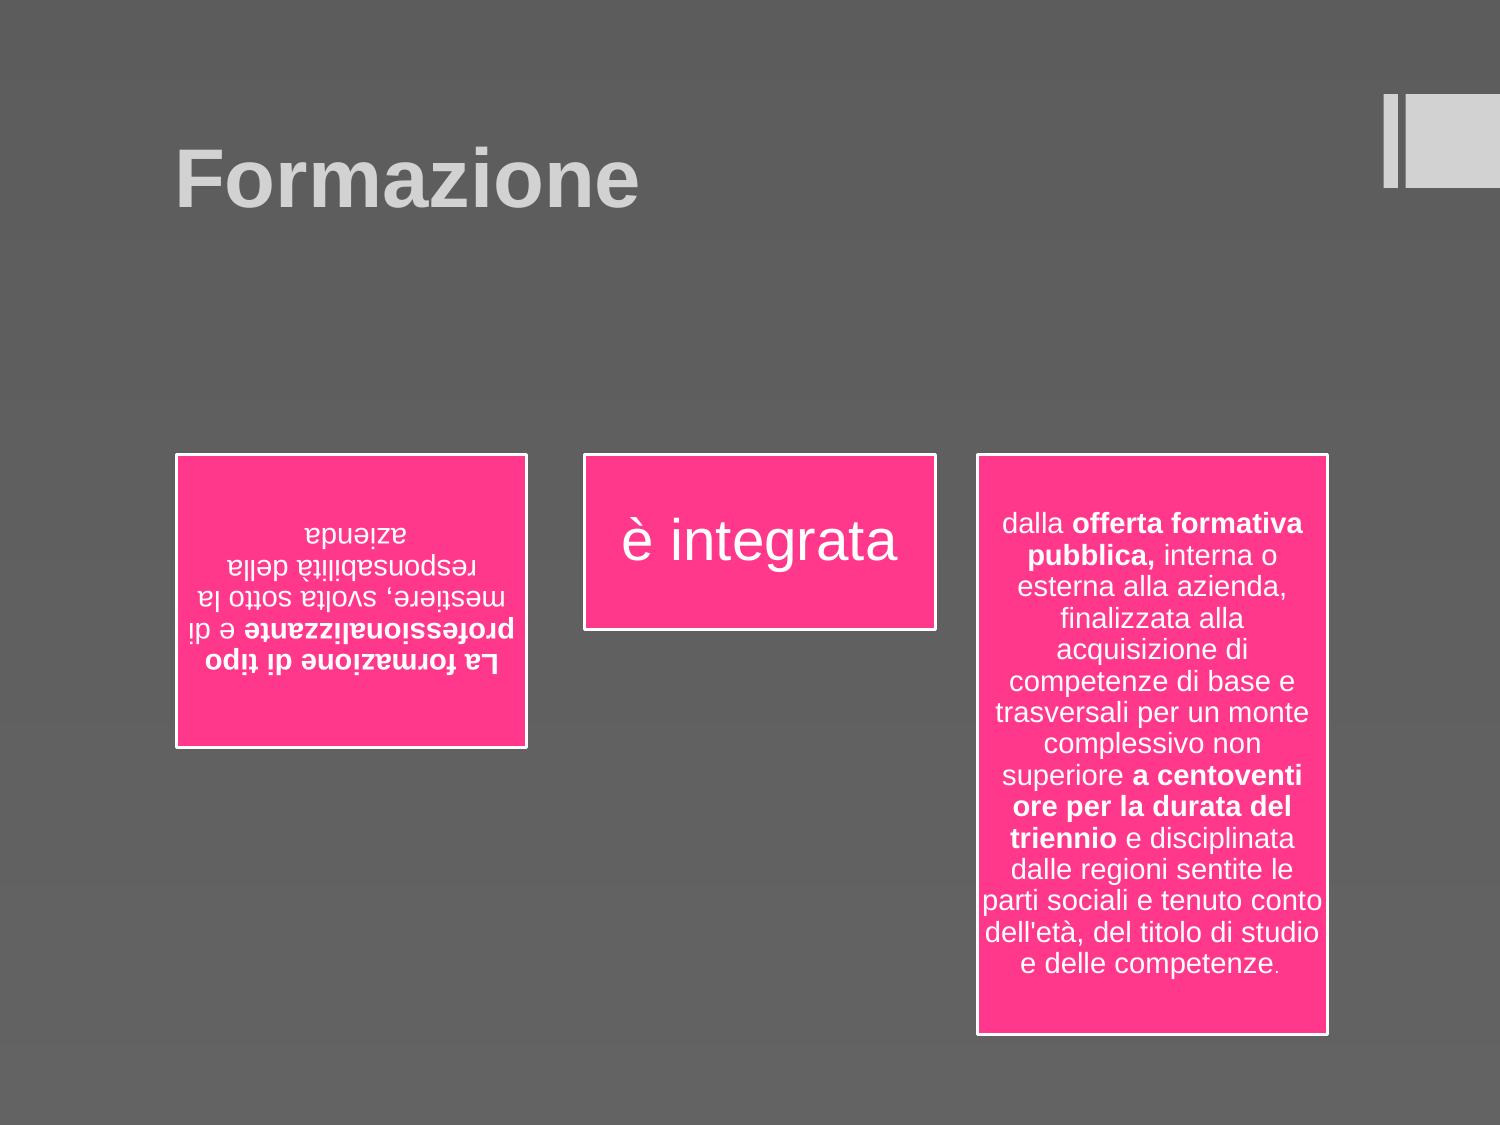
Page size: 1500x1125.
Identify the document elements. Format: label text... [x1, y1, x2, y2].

title Formazione [159, 42, 1360, 233]
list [149, 453, 1351, 1036]
